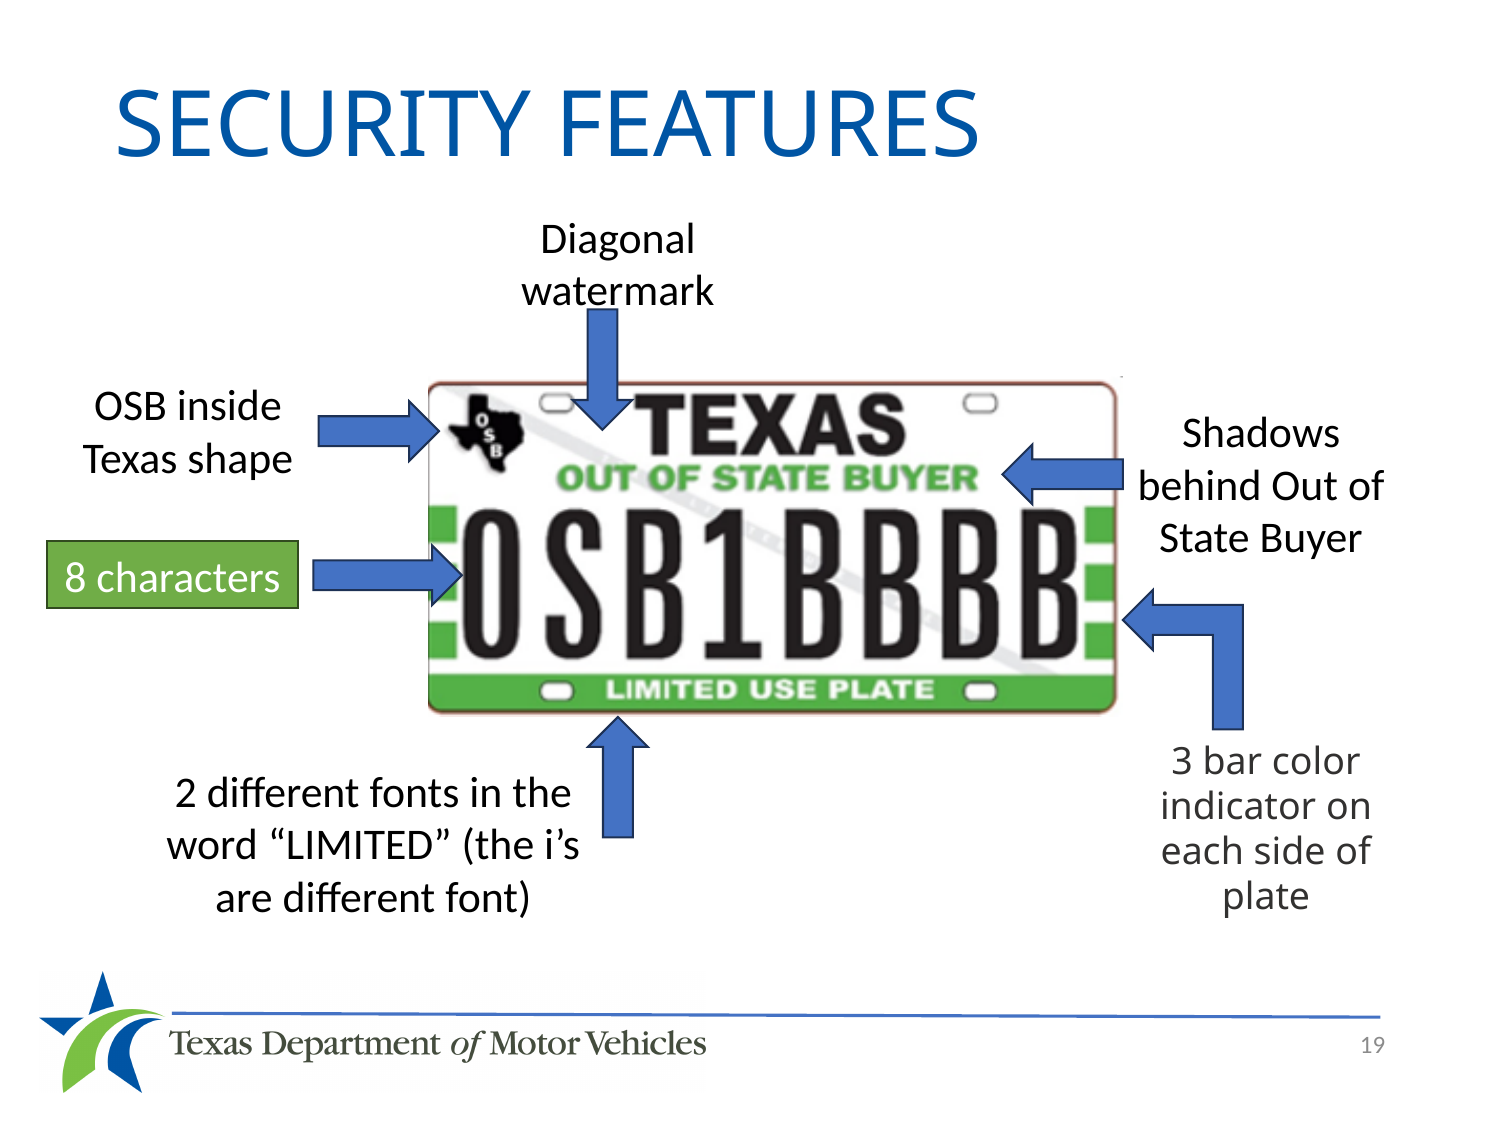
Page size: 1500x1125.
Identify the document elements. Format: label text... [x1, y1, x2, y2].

text_box [312, 559, 428, 592]
text_box Shadows behind Out of State Buyer [1123, 396, 1420, 569]
text_box [585, 718, 651, 839]
text_box 8 characters [46, 540, 299, 609]
text_box 2 different fonts in the word “LIMITED” (the i’s are different font) [128, 755, 618, 929]
text_box [586, 322, 619, 376]
picture [428, 376, 1123, 718]
picture [39, 971, 706, 1093]
title SECURITY FEATURES [103, 59, 1397, 278]
text_box [319, 398, 428, 464]
text_box Diagonal watermark [487, 202, 749, 322]
text_box [1123, 587, 1244, 731]
text_box OSB inside Texas shape [57, 369, 319, 490]
slide_number 19 [1059, 1013, 1397, 1074]
text_box 3 bar color indicator on each side of plate [1135, 729, 1397, 925]
